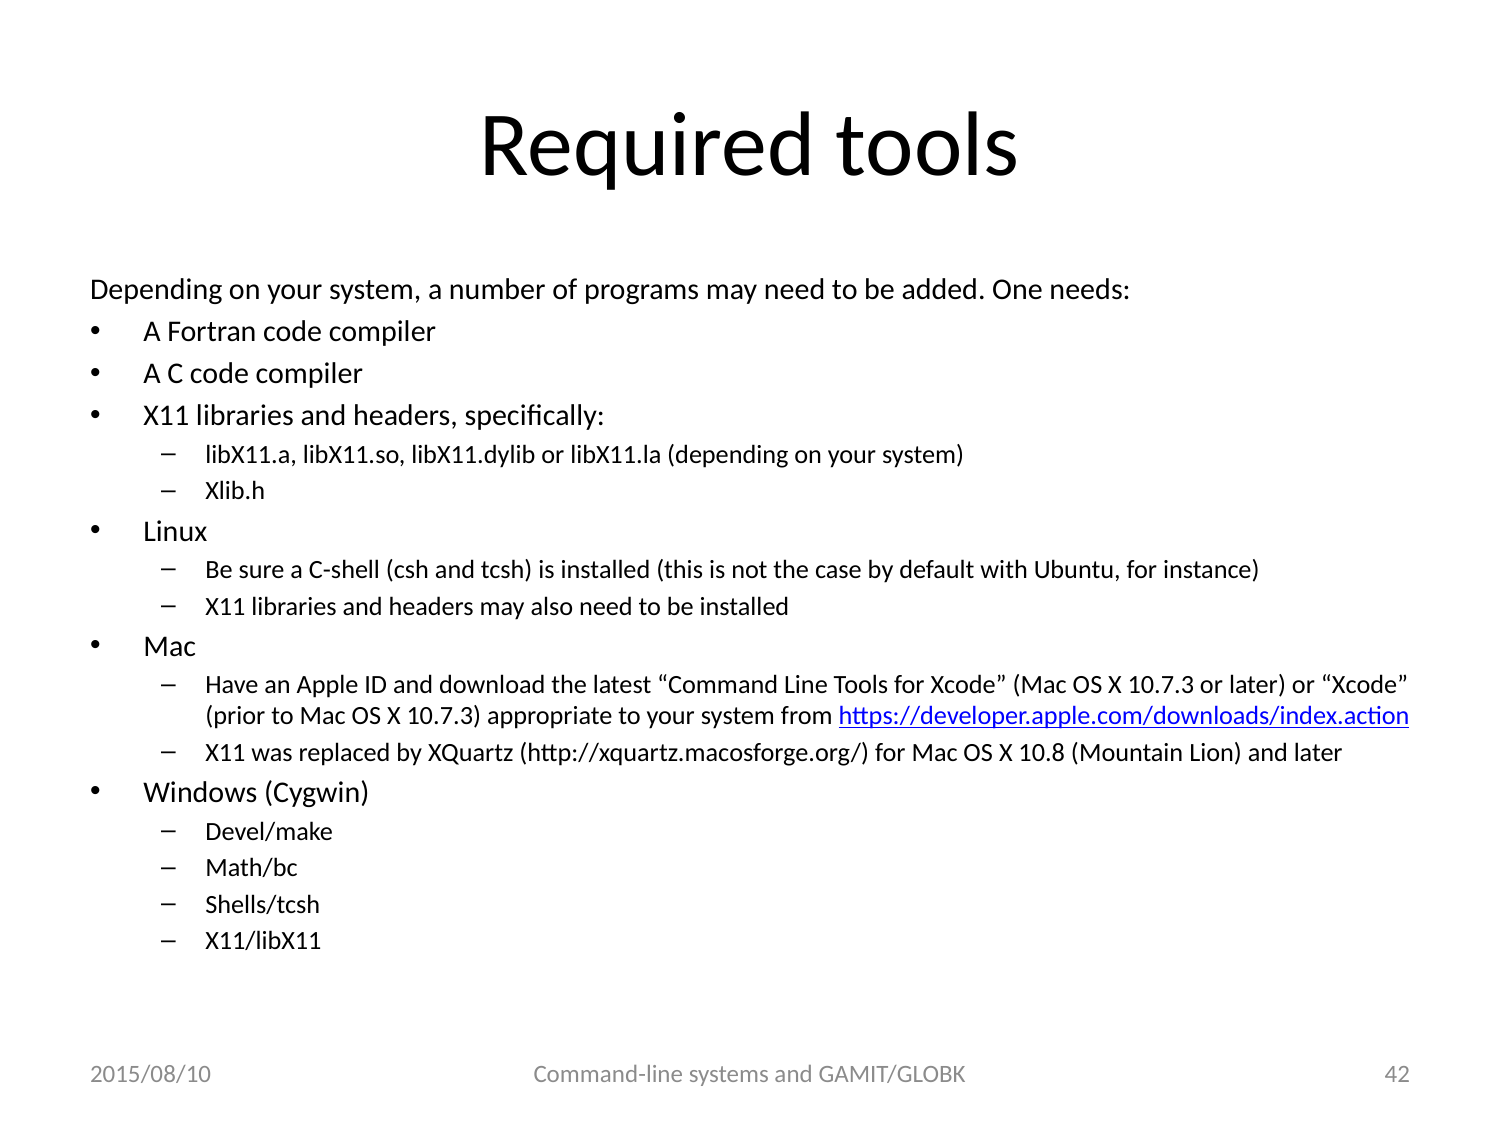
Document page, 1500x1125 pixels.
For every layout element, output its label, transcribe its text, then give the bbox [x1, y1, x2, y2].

slide_number 42 [1074, 1042, 1425, 1103]
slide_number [75, 1042, 425, 1103]
footer Command-line systems and GAMIT/GLOBK [512, 1042, 988, 1103]
title Required tools [75, 45, 1425, 233]
list Depending on your system, a number of programs may need to be added. One needs: A Fortran code compiler A C code compiler X11 libraries and headers, specifically: libX11.a, libX11.so, libX11.dylib or libX11.la (depending on your system) Xlib.h Linux Be sure a C-shell (csh and tcsh) is installed (this is not the case by default with Ubuntu, for instance) X11 libraries and headers may also need to be installed Mac Have an Apple ID and download the latest “Command Line Tools for Xcode” (Mac OS X 10.7.3 or later) or “Xcode” (prior to Mac OS X 10.7.3) appropriate to your system from https://developer.apple.com/downloads/index.action X11 was replaced by XQuartz (http://xquartz.macosforge.org/) for Mac OS X 10.8 (Mountain Lion) and later Windows (Cygwin) Devel/make Math/bc Shells/tcsh X11/libX11 [75, 262, 1425, 1005]
